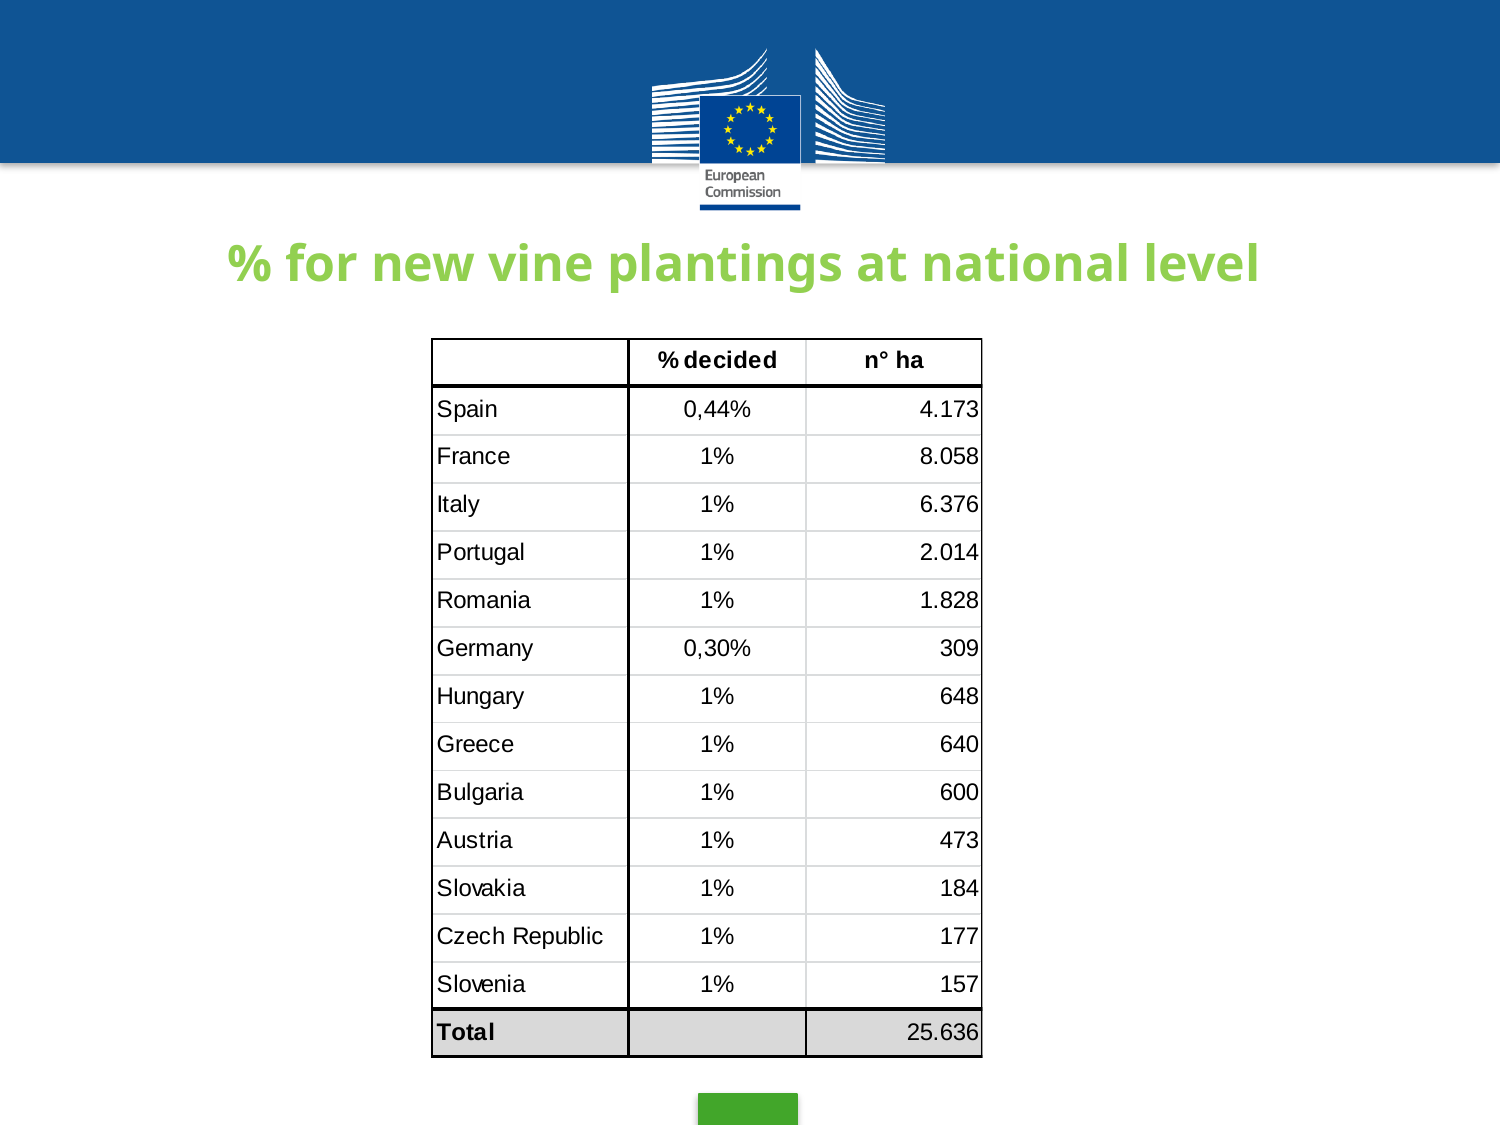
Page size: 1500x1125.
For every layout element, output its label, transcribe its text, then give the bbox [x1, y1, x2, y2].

picture [430, 337, 985, 1060]
title % for new vine plantings at national level [29, 184, 1459, 339]
picture [652, 48, 885, 184]
